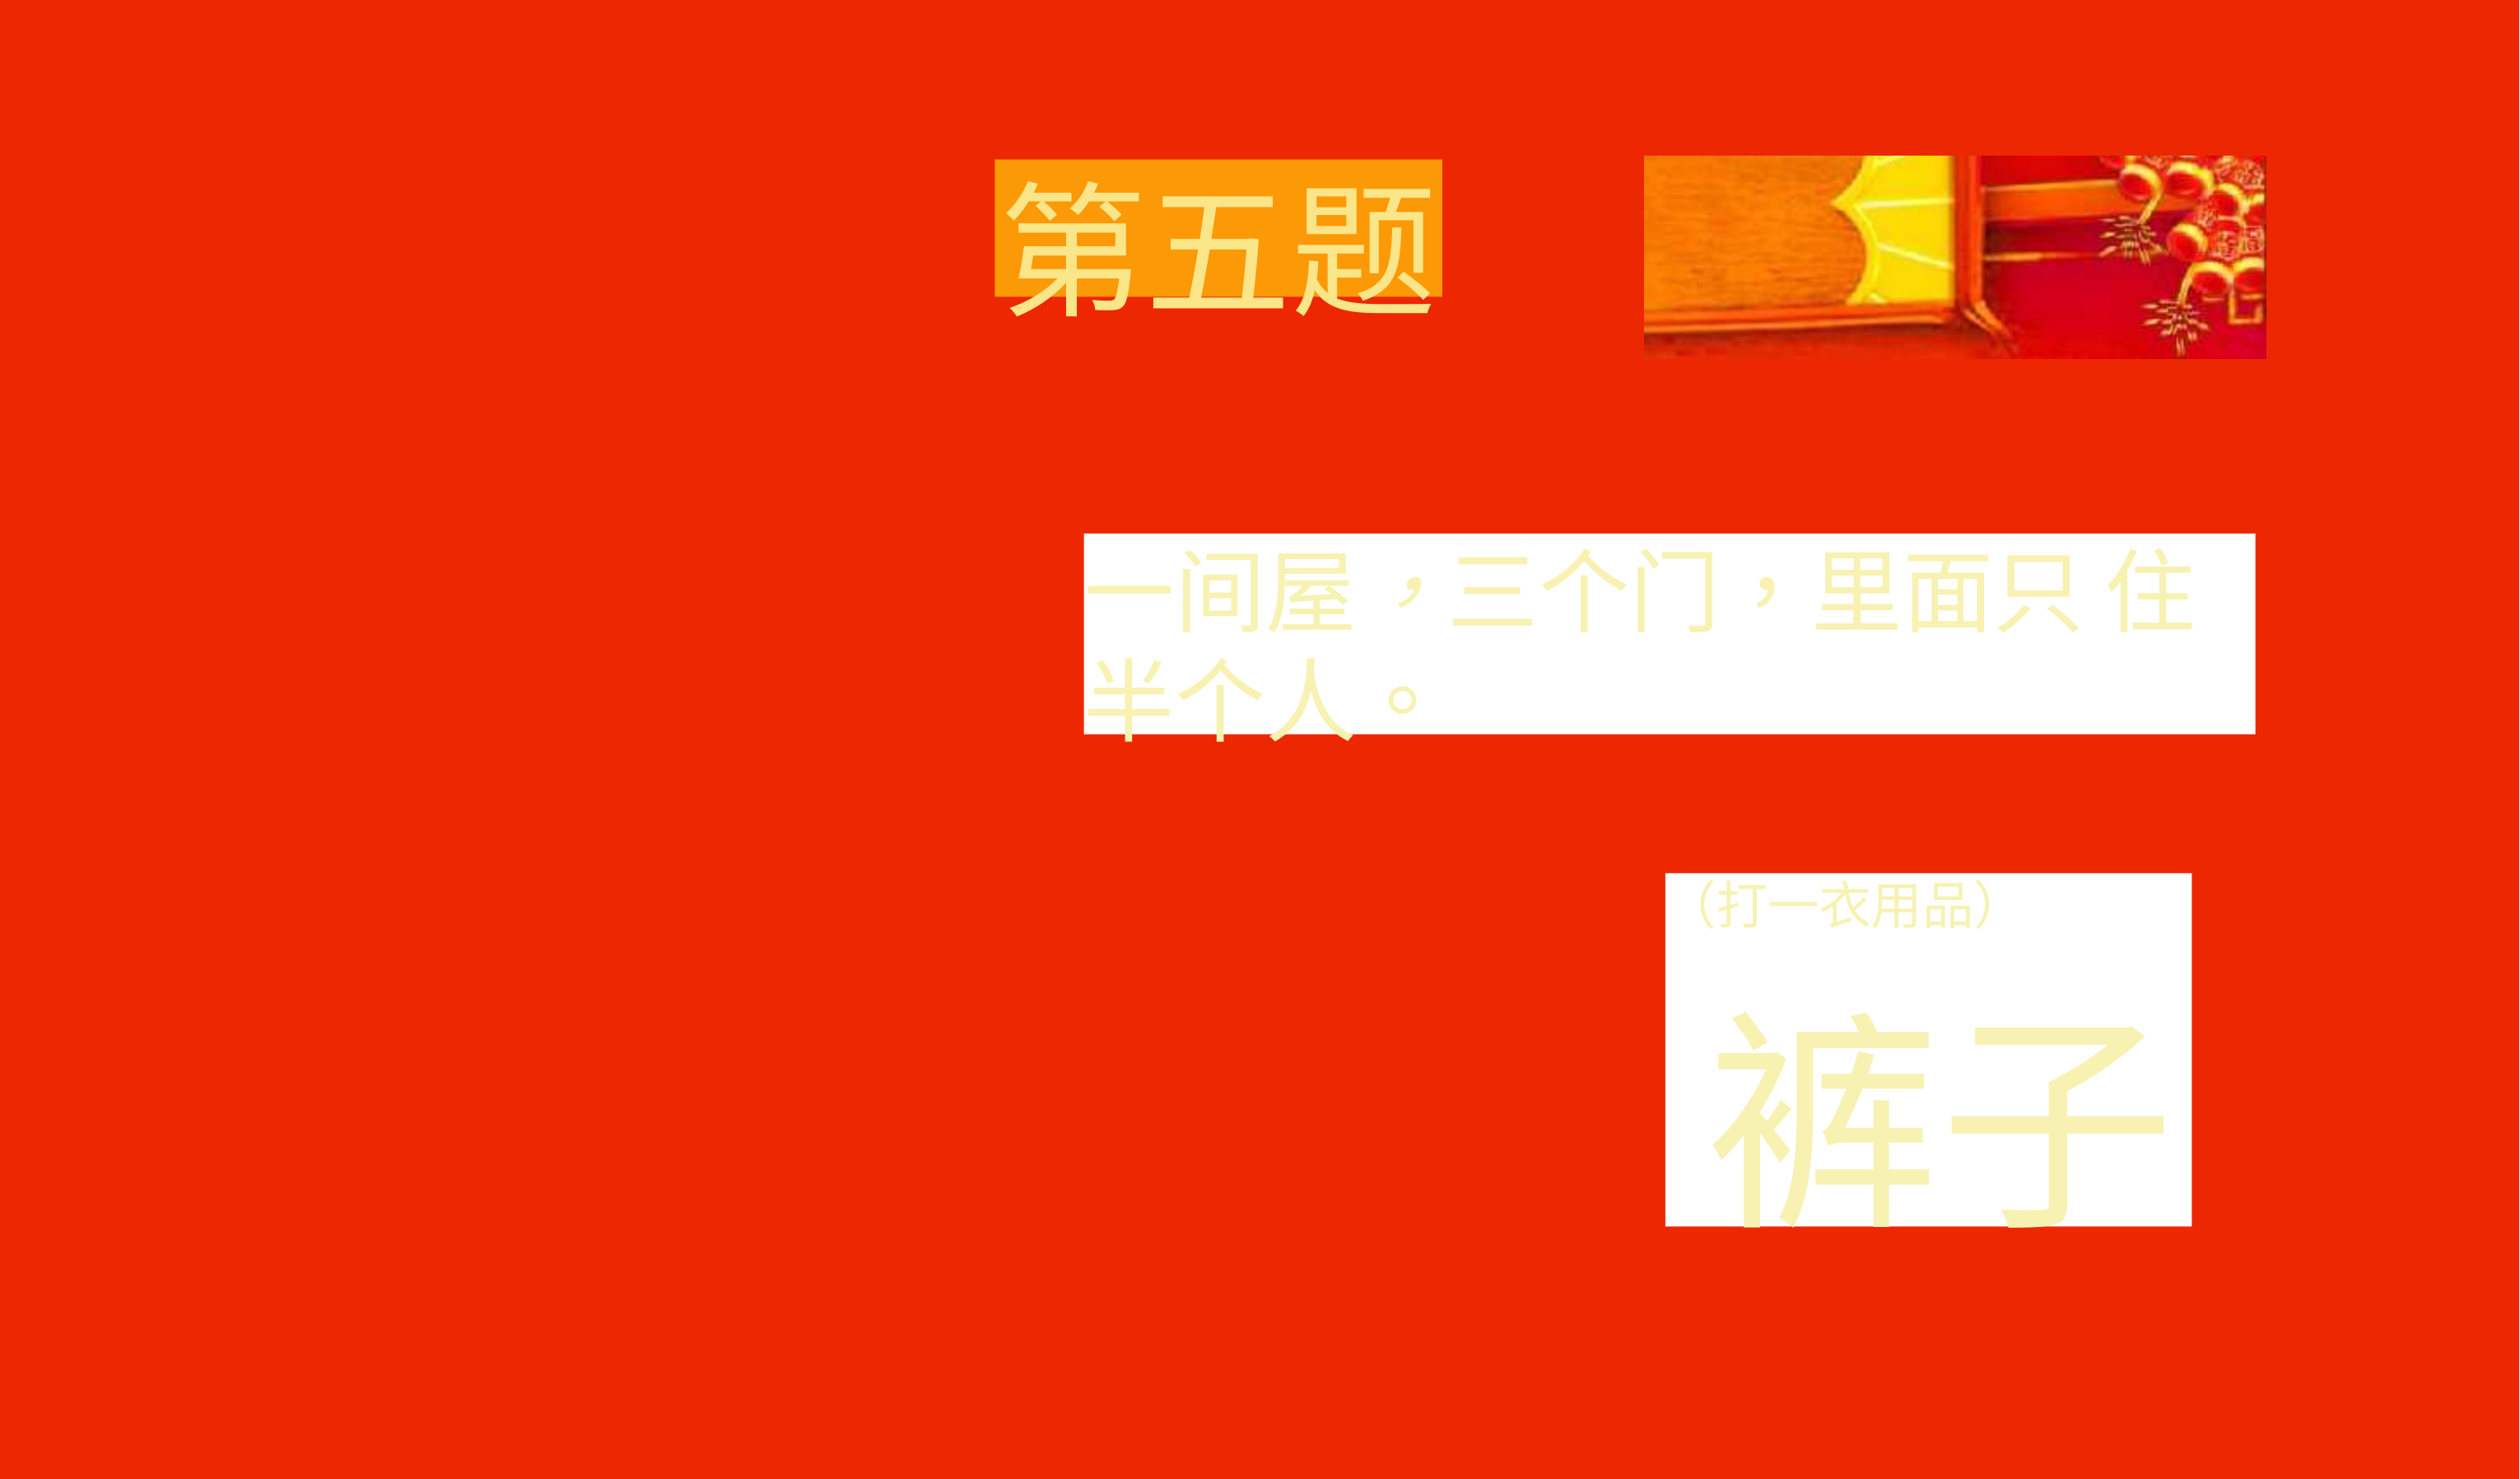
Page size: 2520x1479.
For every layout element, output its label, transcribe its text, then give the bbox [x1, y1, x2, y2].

picture [1644, 156, 2266, 359]
text_box 第五题 [994, 159, 1442, 297]
text_box 一间屋，三个门，里面只 住半个人。 [1083, 533, 2256, 735]
text_box （打一衣用品） 裤子 [1665, 873, 2192, 1227]
